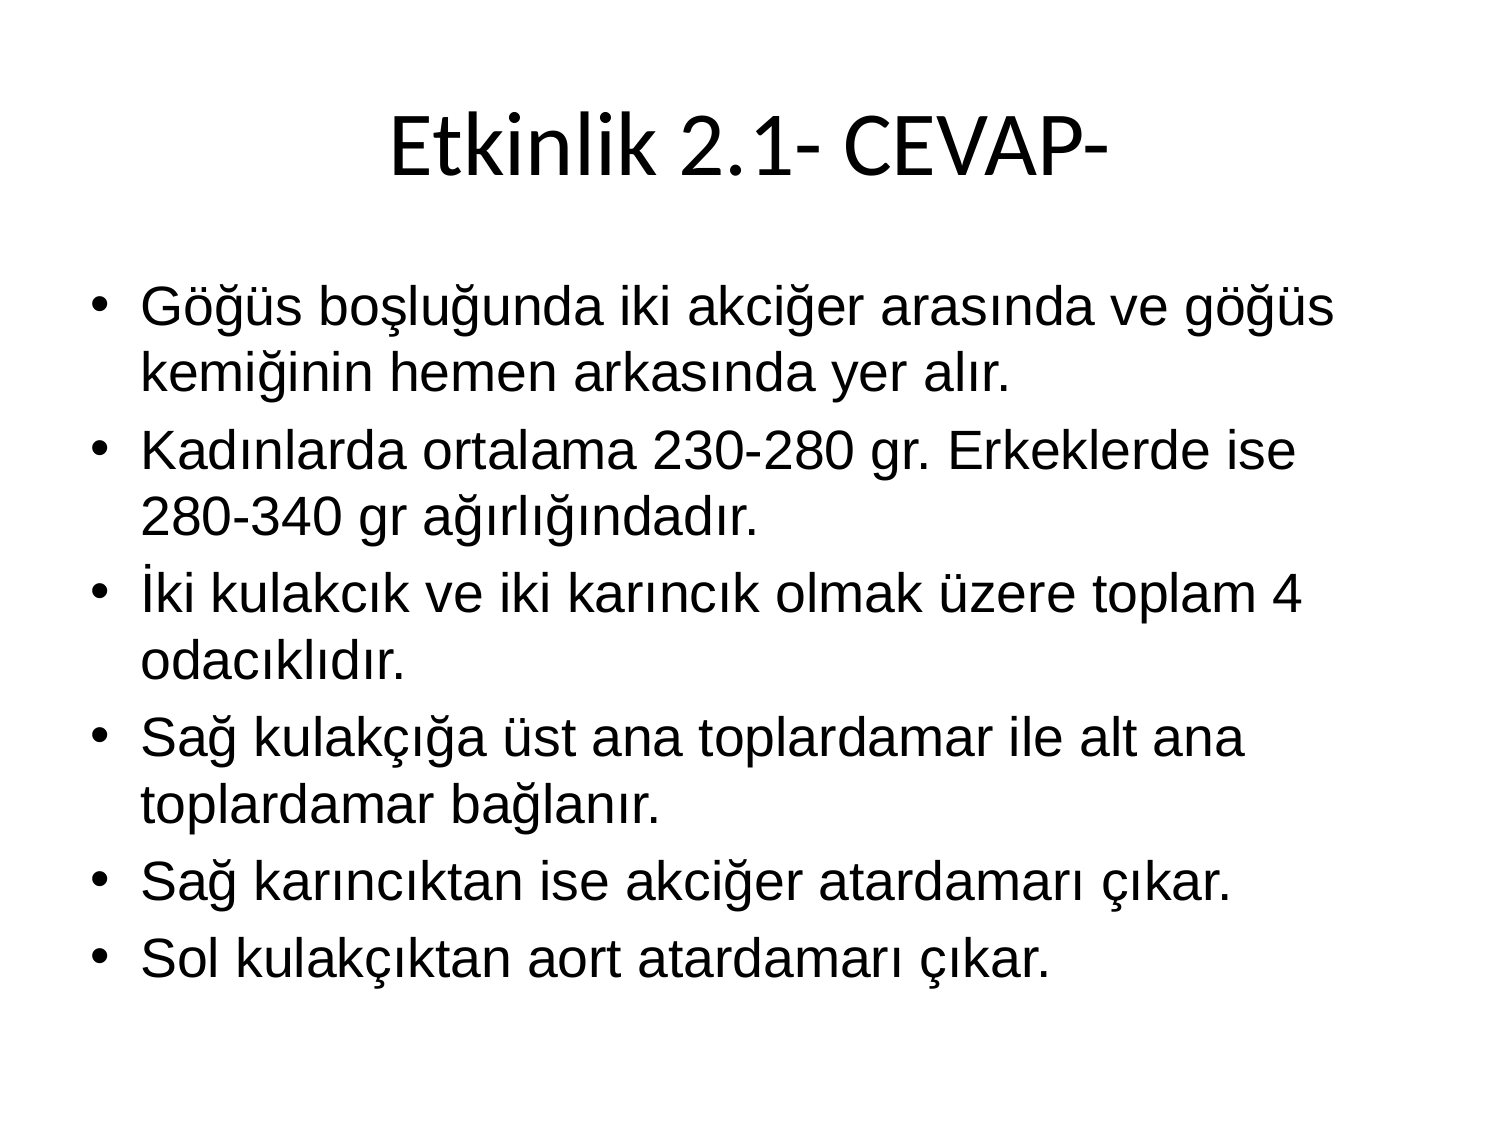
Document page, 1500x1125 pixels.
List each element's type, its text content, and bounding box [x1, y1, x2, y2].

title Etkinlik 2.1- CEVAP- [75, 45, 1425, 233]
list Göğüs boşluğunda iki akciğer arasında ve göğüs kemiğinin hemen arkasında yer alır. Kadınlarda ortalama 230-280 gr. Erkeklerde ise 280-340 gr ağırlığındadır. İki kulakcık ve iki karıncık olmak üzere toplam 4 odacıklıdır. Sağ kulakçığa üst ana toplardamar ile alt ana toplardamar bağlanır. Sağ karıncıktan ise akciğer atardamarı çıkar. Sol kulakçıktan aort atardamarı çıkar. [75, 262, 1425, 1005]
